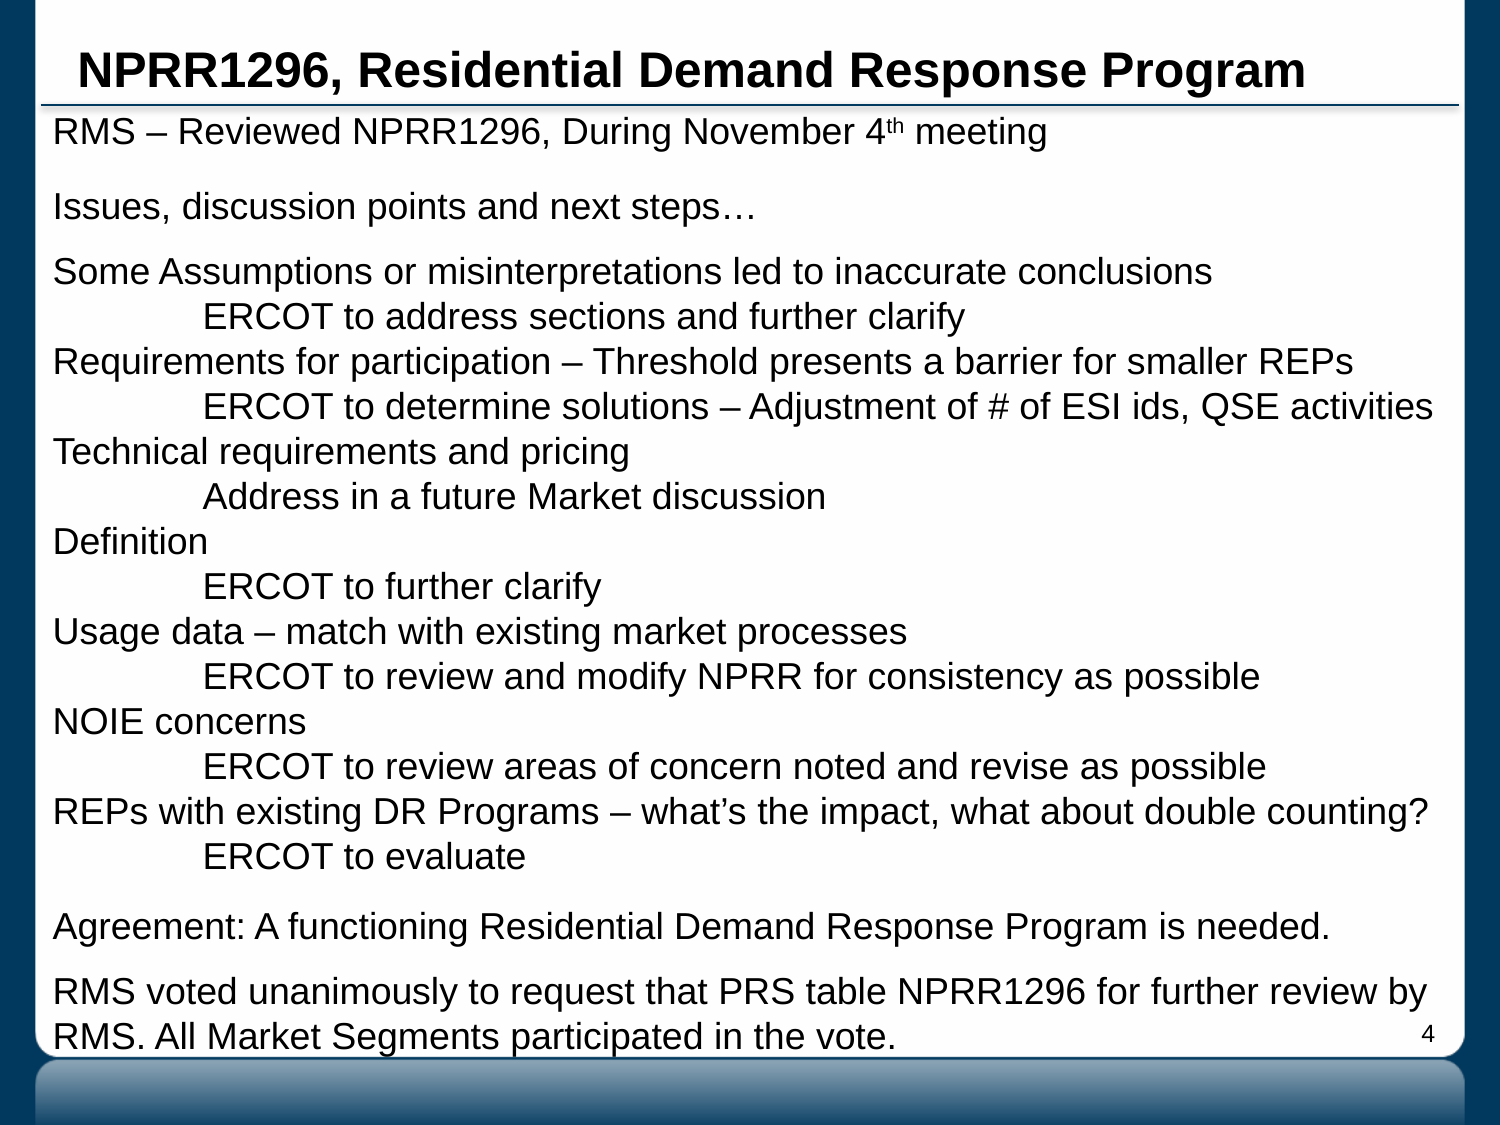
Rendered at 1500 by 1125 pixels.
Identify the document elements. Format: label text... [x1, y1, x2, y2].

text_box RMS – Reviewed NPRR1296, During November 4th meeting Issues, discussion points and next steps… Some Assumptions or misinterpretations led to inaccurate conclusions ERCOT to address sections and further clarify Requirements for participation – Threshold presents a barrier for smaller REPs ERCOT to determine solutions – Adjustment of # of ESI ids, QSE activities Technical requirements and pricing Address in a future Market discussion Definition ERCOT to further clarify Usage data – match with existing market processes ERCOT to review and modify NPRR for consistency as possible NOIE concerns ERCOT to review areas of concern noted and revise as possible REPs with existing DR Programs – what’s the impact, what about double counting? ERCOT to evaluate Agreement: A functioning Residential Demand Response Program is needed. RMS voted unanimously to request that PRS table NPRR1296 for further review by RMS. All Market Segments participated in the vote. [37, 99, 1460, 1065]
picture [35, 0, 1465, 1125]
title NPRR1296, Residential Demand Response Program [62, 29, 1450, 99]
